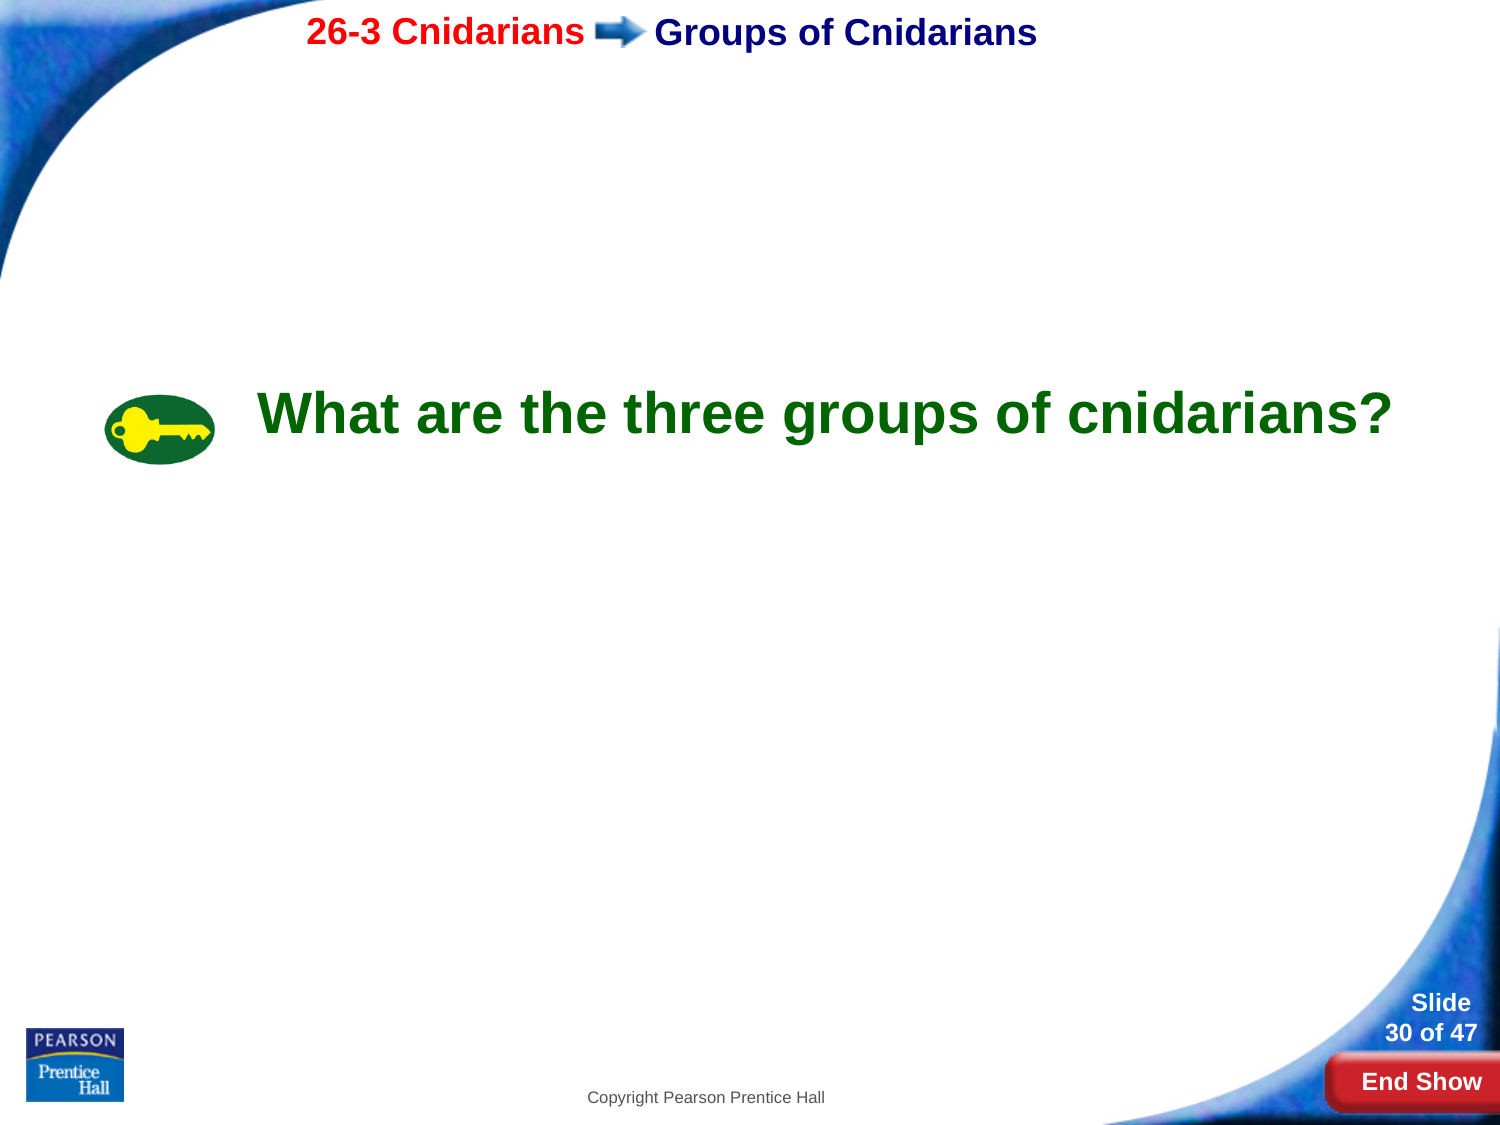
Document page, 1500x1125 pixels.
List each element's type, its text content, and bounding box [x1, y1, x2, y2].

picture [0, 0, 1500, 1125]
footer Copyright Pearson Prentice Hall [468, 1078, 945, 1105]
title Groups of Cnidarians [639, 0, 1309, 76]
list What are the three groups of cnidarians? [44, 179, 1500, 938]
